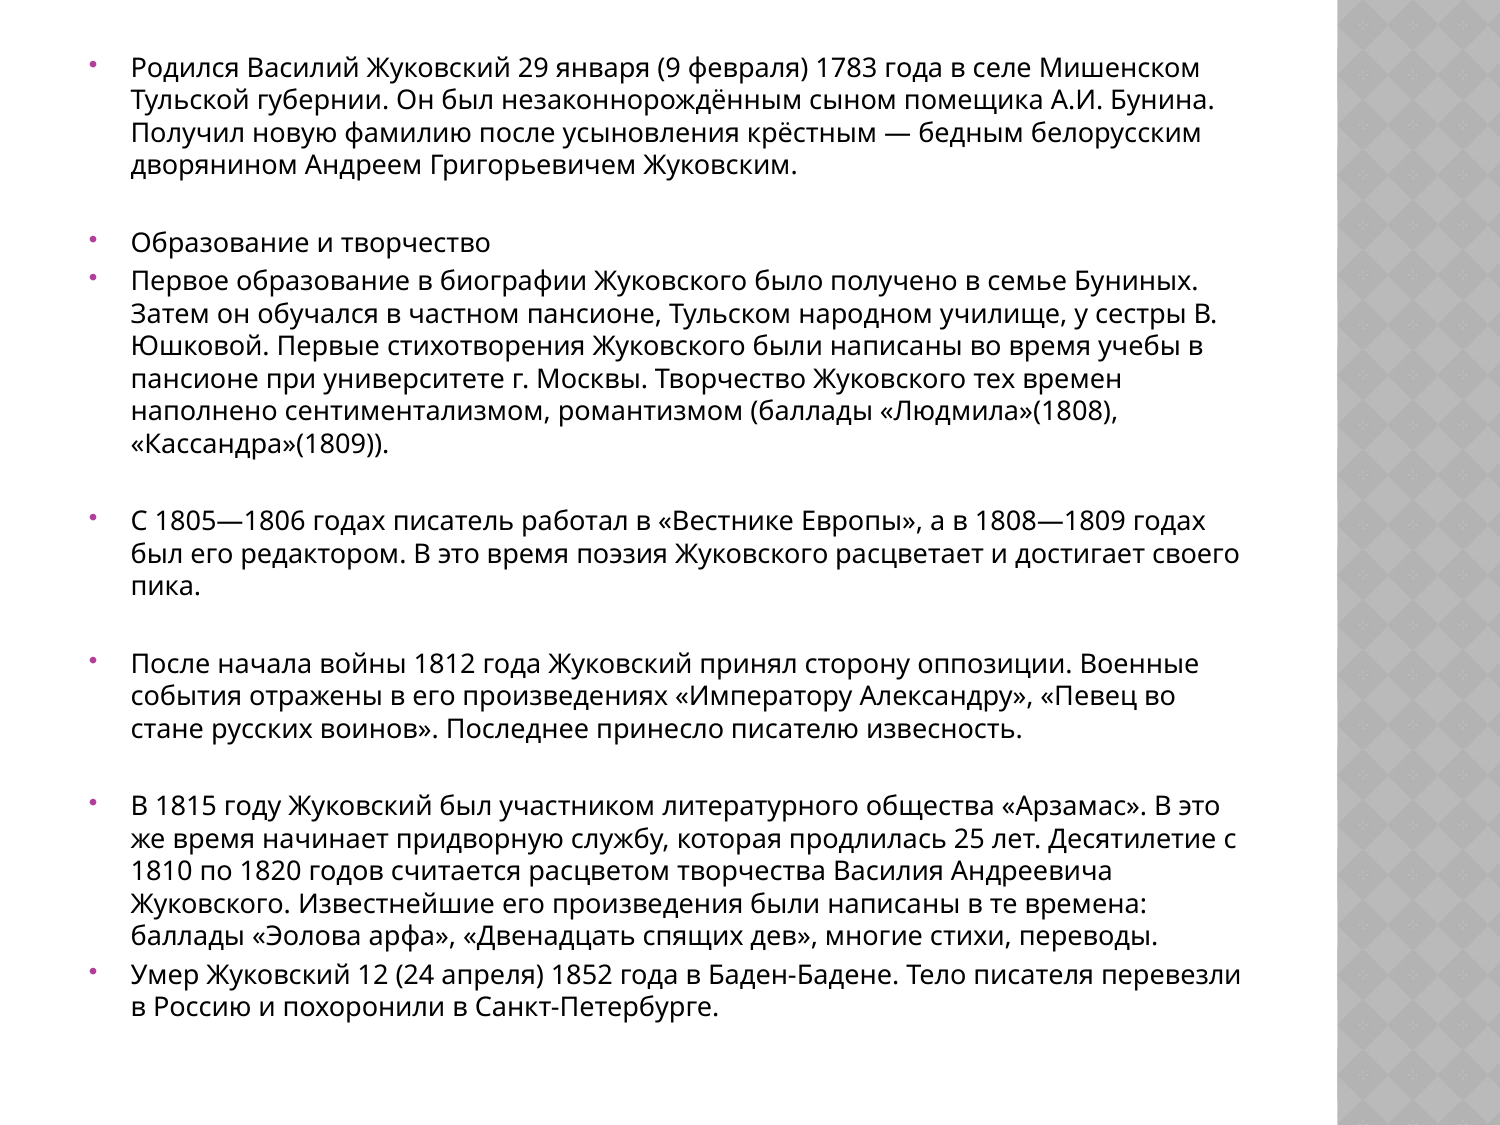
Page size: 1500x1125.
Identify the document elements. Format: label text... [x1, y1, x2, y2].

list Родился Василий Жуковский 29 января (9 февраля) 1783 года в селе Мишенском Тульской губернии. Он был незаконнорождённым сыном помещика А.И. Бунина. Получил новую фамилию после усыновления крёстным — бедным белорусским дворянином Андреем Григорьевичем Жуковским. Образование и творчество Первое образование в биографии Жуковского было получено в семье Буниных. Затем он обучался в частном пансионе, Тульском народном училище, у сестры В. Юшковой. Первые стихотворения Жуковского были написаны во время учебы в пансионе при университете г. Москвы. Творчество Жуковского тех времен наполнено сентиментализмом, романтизмом (баллады «Людмила»(1808), «Кассандра»(1809)). С 1805—1806 годах писатель работал в «Вестнике Европы», а в 1808—1809 годах был его редактором. В это время поэзия Жуковского расцветает и достигает своего пика. После начала войны 1812 года Жуковский принял сторону оппозиции. Военные события отражены в его произведениях «Императору Александру», «Певец во стане русских воинов». Последнее принесло писателю извесность. В 1815 году Жуковский был участником литературного общества «Арзамас». В это же время начинает придворную службу, которая продлилась 25 лет. Десятилетие с 1810 по 1820 годов считается расцветом творчества Василия Андреевича Жуковского. Известнейшие его произведения были написаны в те времена: баллады «Эолова арфа», «Двенадцать спящих дев», многие стихи, переводы. Умер Жуковский 12 (24 апреля) 1852 года в Баден-Бадене. Тело писателя перевезли в Россию и похоронили в Санкт-Петербурге. [75, 42, 1263, 1059]
